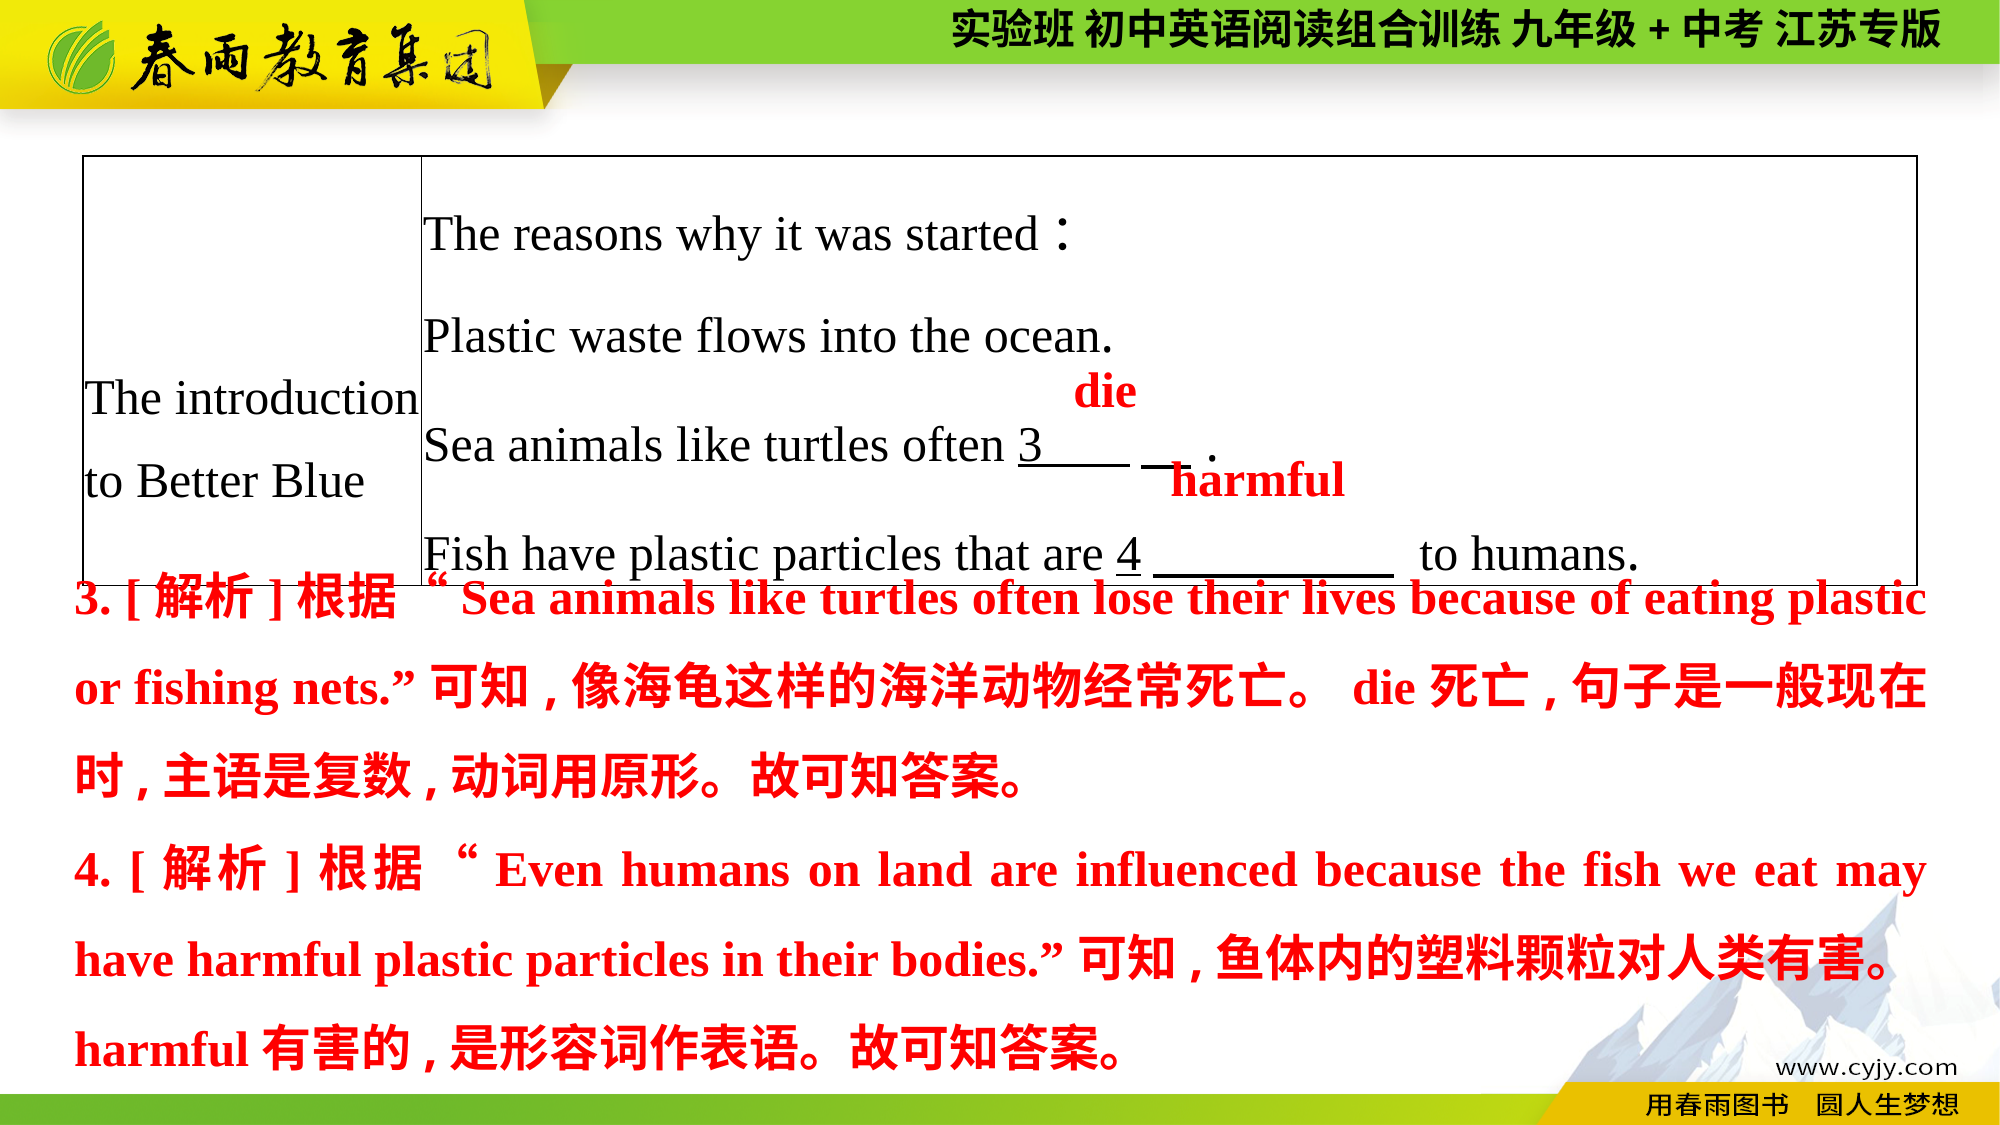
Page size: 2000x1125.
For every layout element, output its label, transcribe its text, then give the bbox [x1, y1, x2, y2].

table_header The reasons why it was started： Plastic waste flows into the ocean. Sea animals like turtles often 3 . Fish have plastic particles that are 4 to humans. [422, 157, 1916, 527]
list 3. [解析]根据“Sea animals like turtles often lose their lives because of eating plastic or fishing nets.”可知,像海龟这样的海洋动物经常死亡。die死亡,句子是一般现在时,主语是复数,动词用原形。故可知答案。 [59, 527, 1944, 798]
picture [0, 0, 2000, 1125]
text_box 4. [解析]根据“Even humans on land are influenced because the fish we eat may have harmful plastic particles in their bodies.”可知,鱼体内的塑料颗粒对人类有害。harmful有害的,是形容词作表语。故可知答案。 [59, 798, 1944, 1084]
text_box die [1058, 350, 1153, 426]
text_box harmful [1155, 438, 1361, 514]
table_header The introduction to Better Blue [84, 157, 421, 527]
